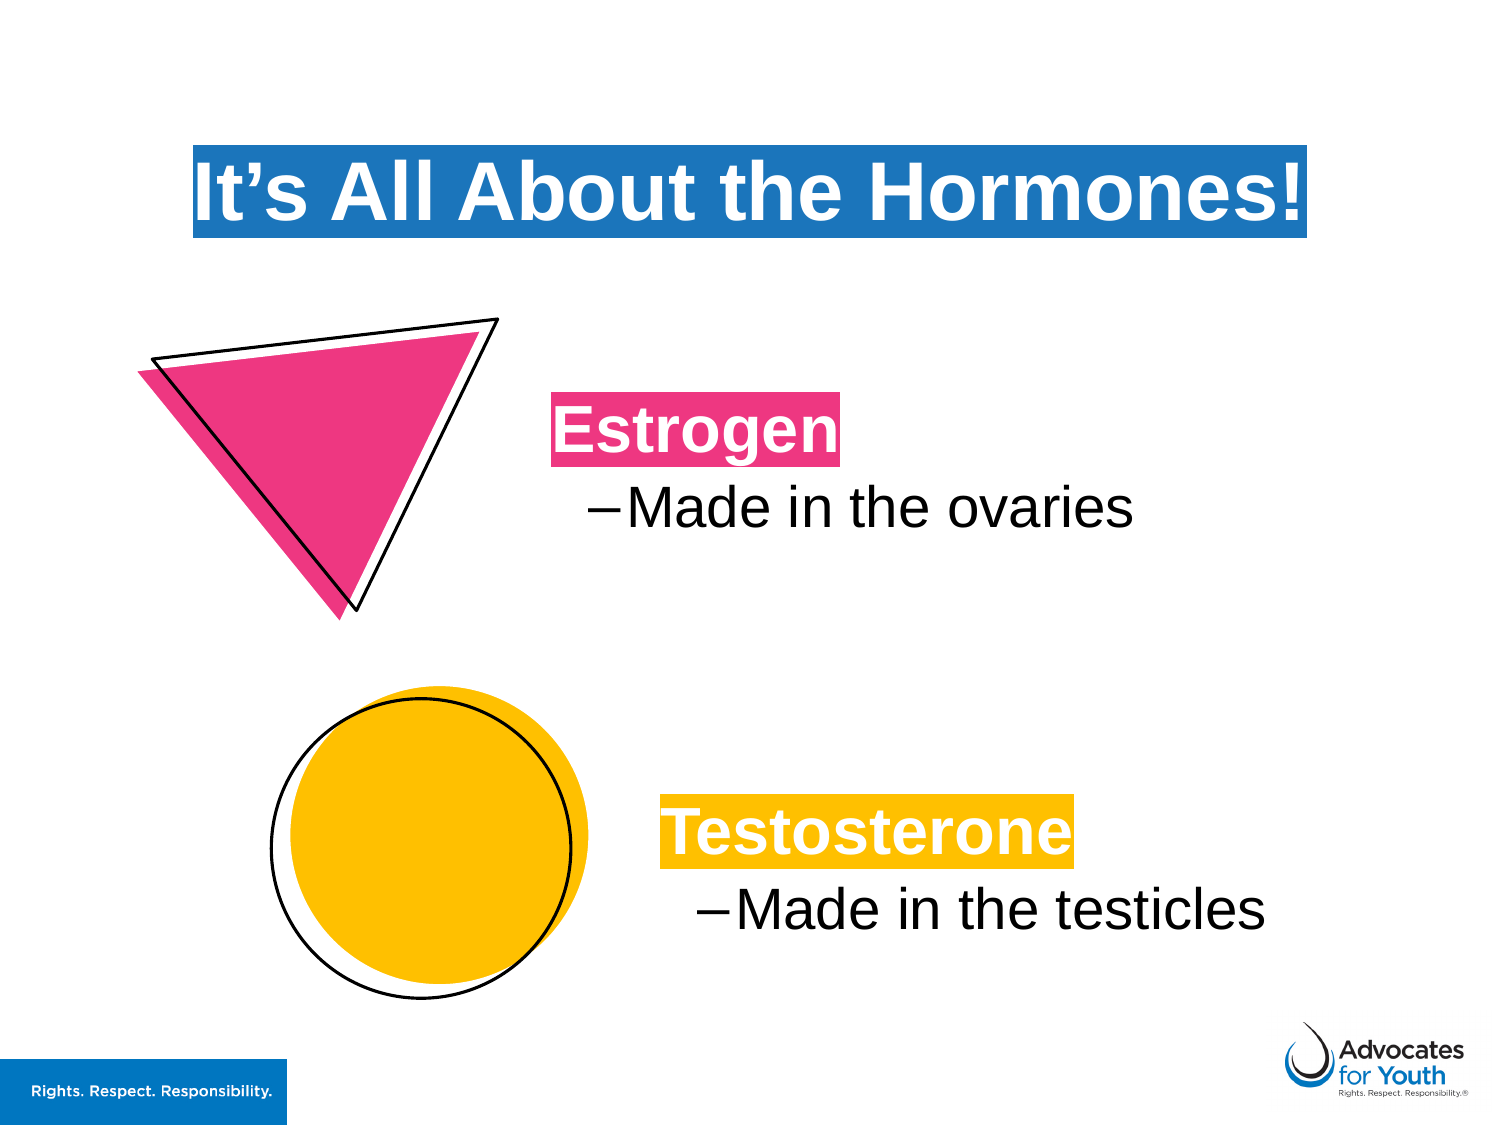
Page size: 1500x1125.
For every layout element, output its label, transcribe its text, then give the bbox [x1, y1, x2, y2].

title It’s All About the Hormones! [112, 99, 1388, 288]
text_box [271, 698, 571, 999]
picture [0, 1059, 287, 1125]
list Testosterone Made in the testicles [607, 698, 1341, 1125]
picture [1341, 1010, 1492, 1112]
text_box [135, 368, 350, 623]
list Estrogen Made in the ovaries [498, 387, 1232, 826]
text_box [152, 319, 498, 611]
text_box [343, 685, 590, 961]
